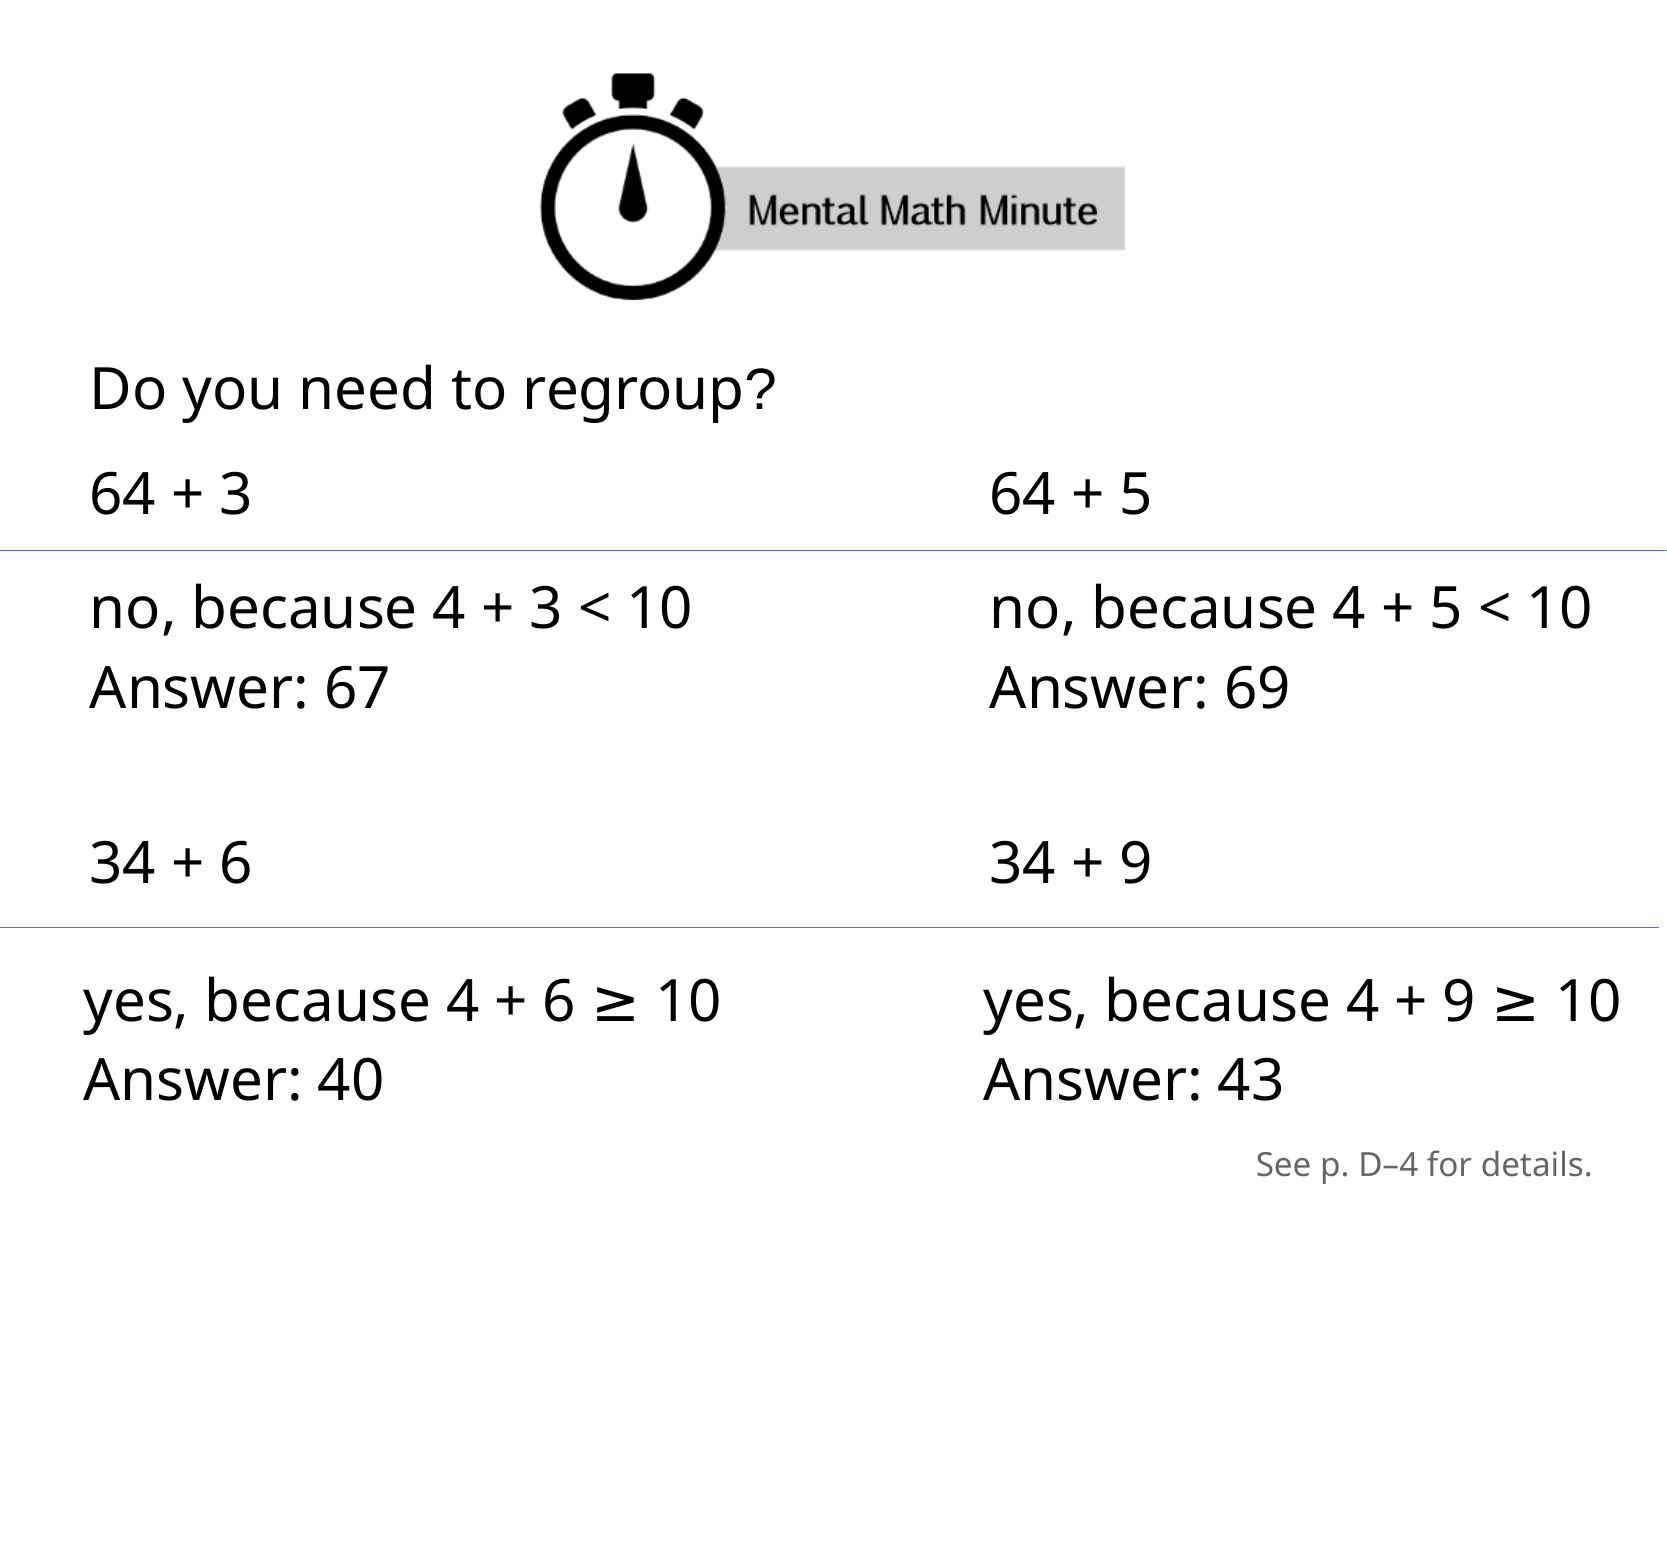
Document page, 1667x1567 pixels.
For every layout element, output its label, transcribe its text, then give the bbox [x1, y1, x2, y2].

text_box Do you need to regroup? 64 + 3 64 + 5 [74, 334, 1659, 534]
text_box no, because 4 + 3 < 10 no, because 4 + 5 < 10 Answer: 67 Answer: 69 34 + 6 34 + 9 [74, 553, 1667, 903]
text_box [525, 54, 1142, 317]
text_box See p. D–4 for details. [1093, 1135, 1608, 1190]
text_box yes, because 4 + 6 ≥ 10 yes, because 4 + 9 ≥ 10 Answer: 40 Answer: 43 [68, 945, 1659, 1120]
